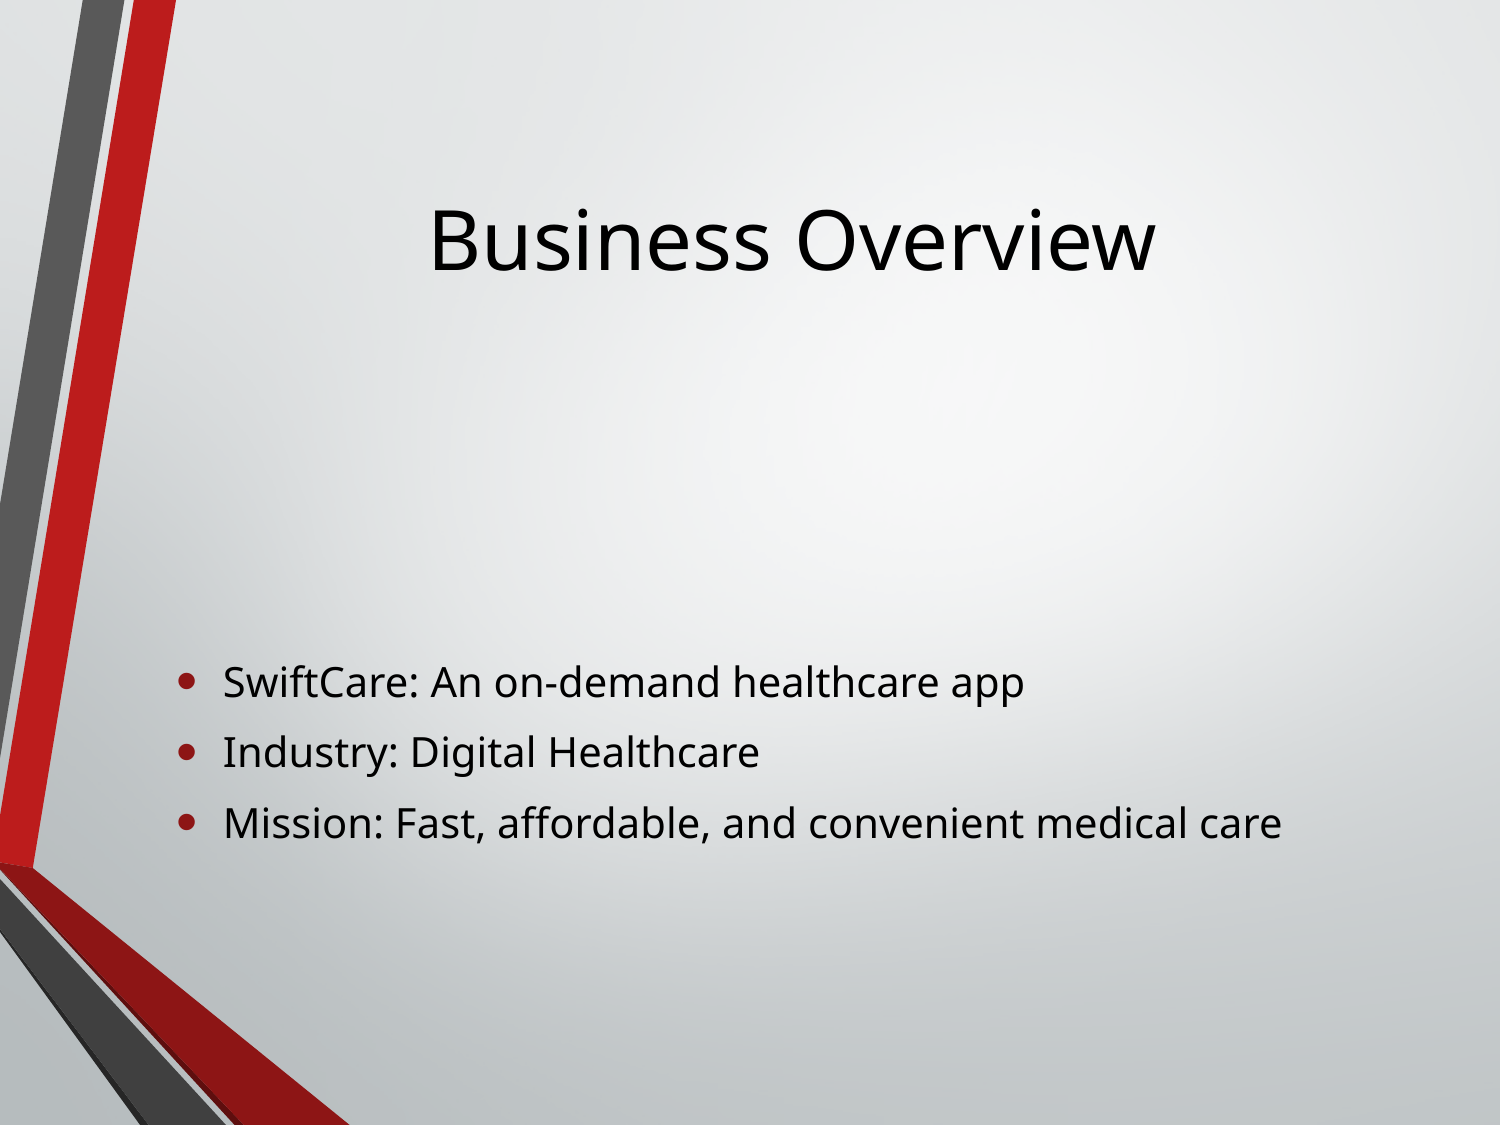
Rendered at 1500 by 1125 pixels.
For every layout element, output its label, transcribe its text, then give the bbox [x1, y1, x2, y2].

list SwiftCare: An on-demand healthcare app Industry: Digital Healthcare Mission: Fast, affordable, and convenient medical care [161, 437, 1425, 985]
title Business Overview [161, 75, 1425, 400]
